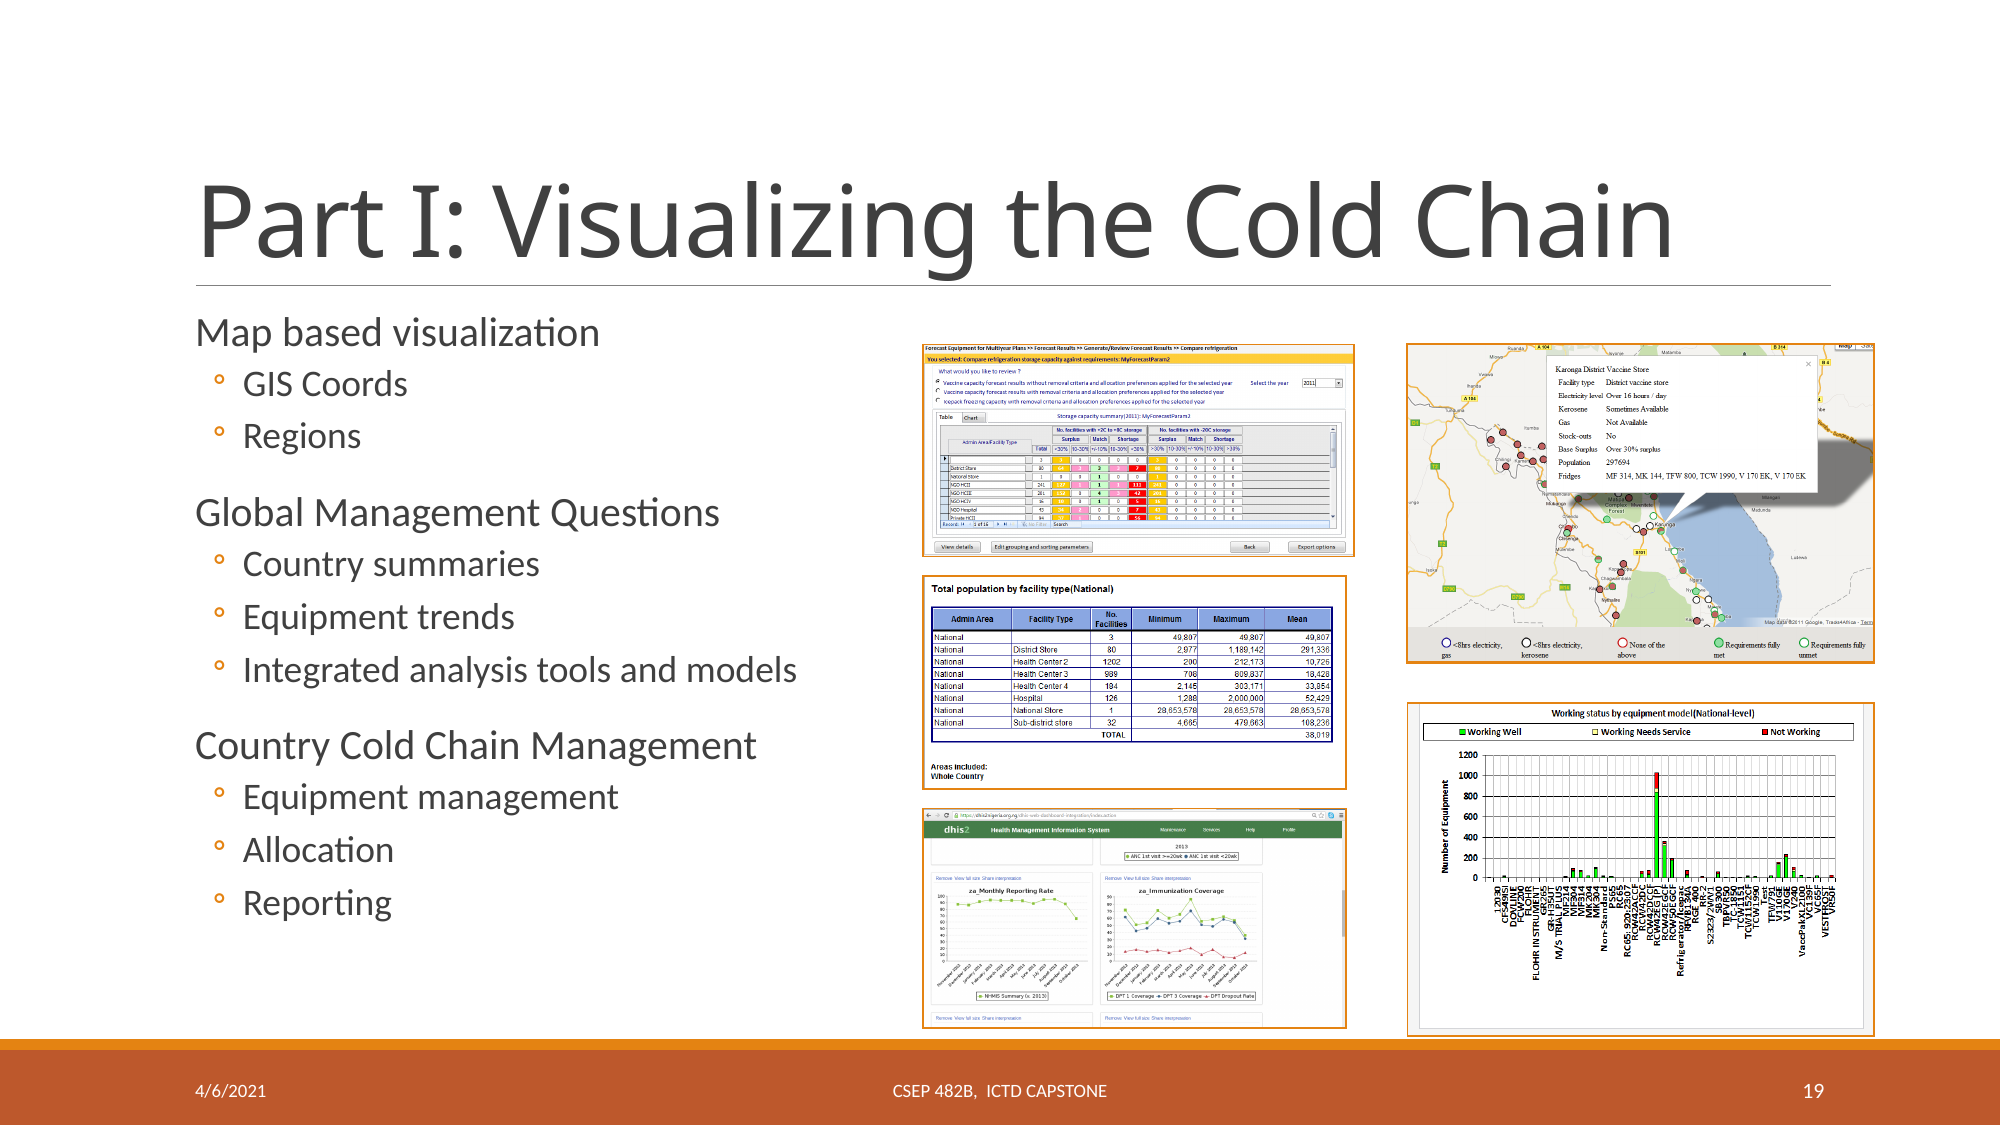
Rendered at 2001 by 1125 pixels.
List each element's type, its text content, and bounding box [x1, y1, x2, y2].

picture [923, 344, 1354, 557]
list Map based visualization GIS Coords Regions Global Management Questions Country summaries Equipment trends Integrated analysis tools and models Country Cold Chain Management Equipment management Allocation Reporting [180, 302, 1830, 963]
title Part I: Visualizing the Cold Chain [180, 47, 1830, 285]
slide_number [180, 1059, 586, 1120]
picture [923, 576, 1346, 789]
picture [1407, 344, 1874, 662]
footer CSEP 482B, ICTD Capstone [604, 1059, 1396, 1120]
slide_number 19 [1624, 1059, 1840, 1120]
picture [1407, 703, 1874, 1036]
picture [923, 808, 1346, 1028]
